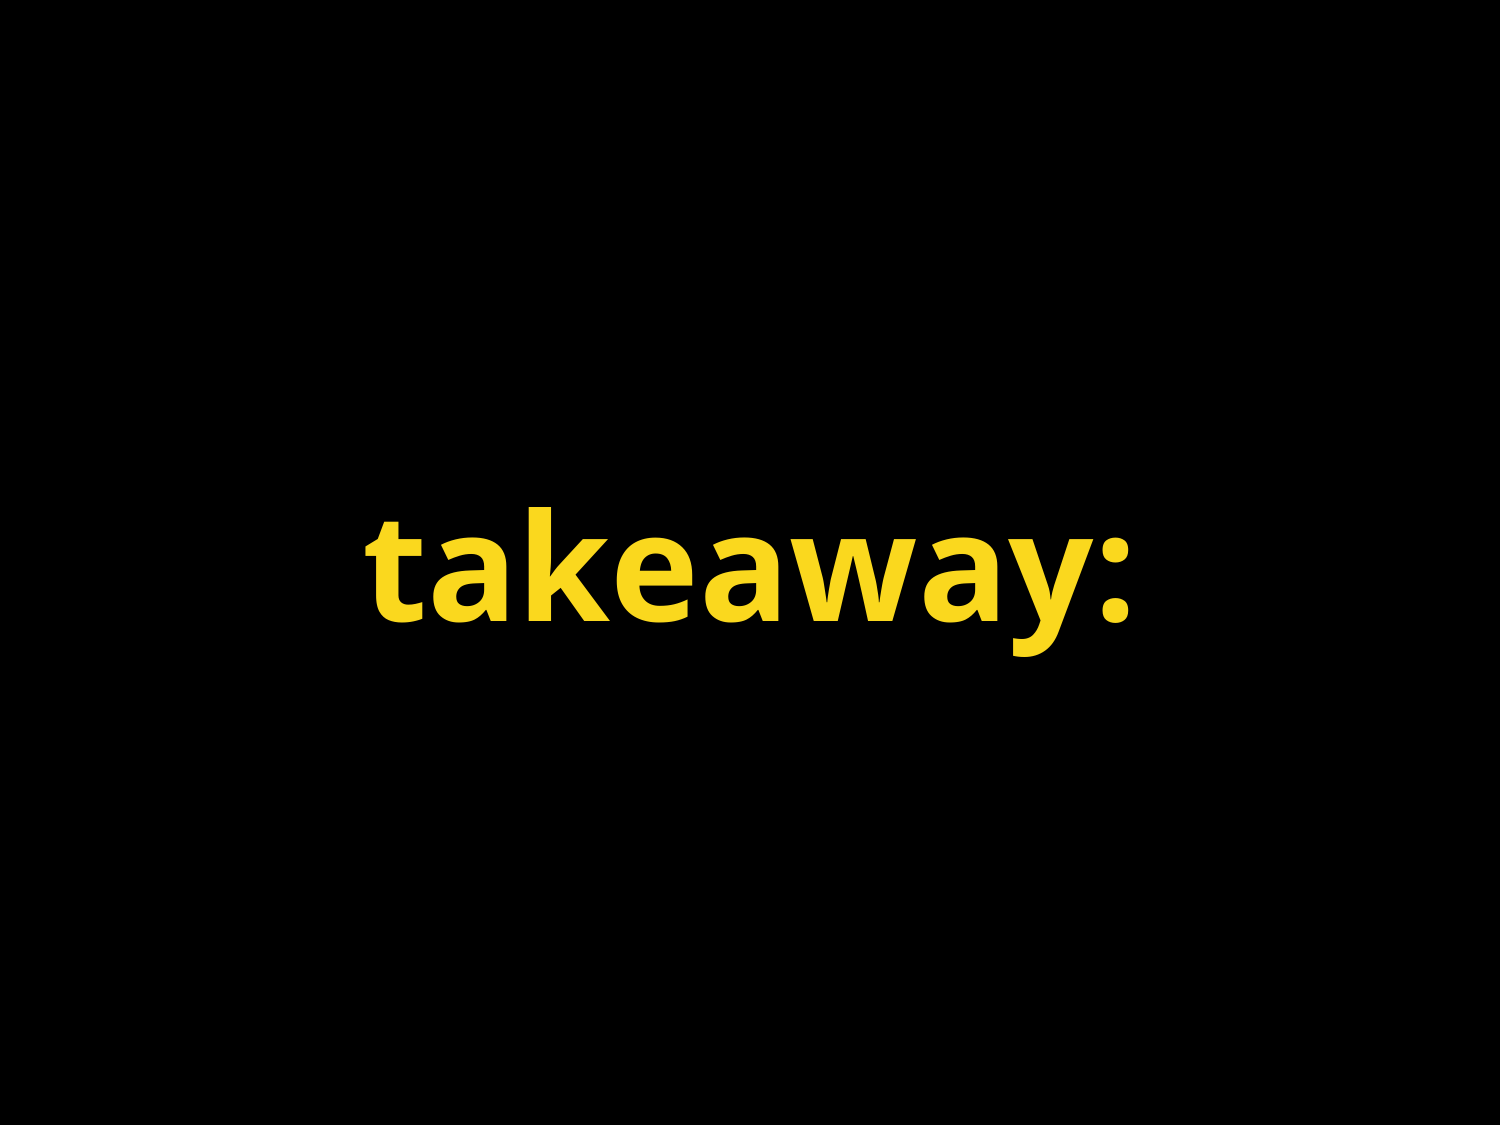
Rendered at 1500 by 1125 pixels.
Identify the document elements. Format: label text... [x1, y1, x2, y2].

title takeaway: [49, 310, 1450, 813]
